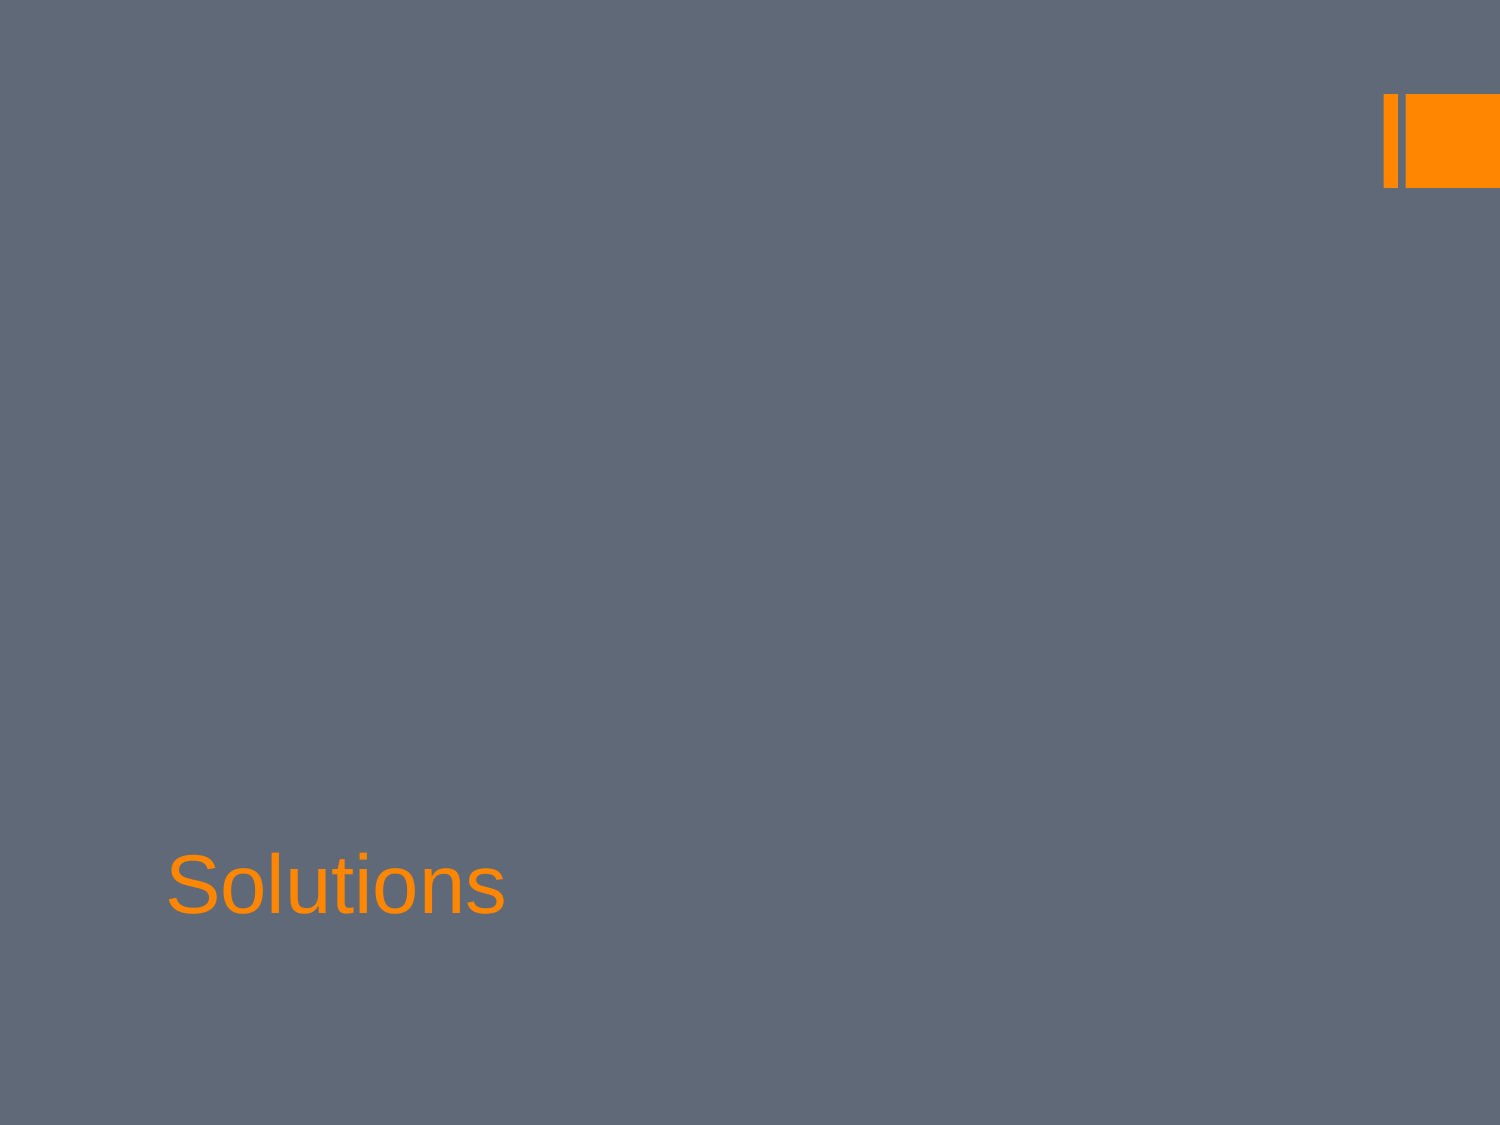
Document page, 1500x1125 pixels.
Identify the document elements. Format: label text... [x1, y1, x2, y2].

title Solutions [150, 823, 1350, 1036]
